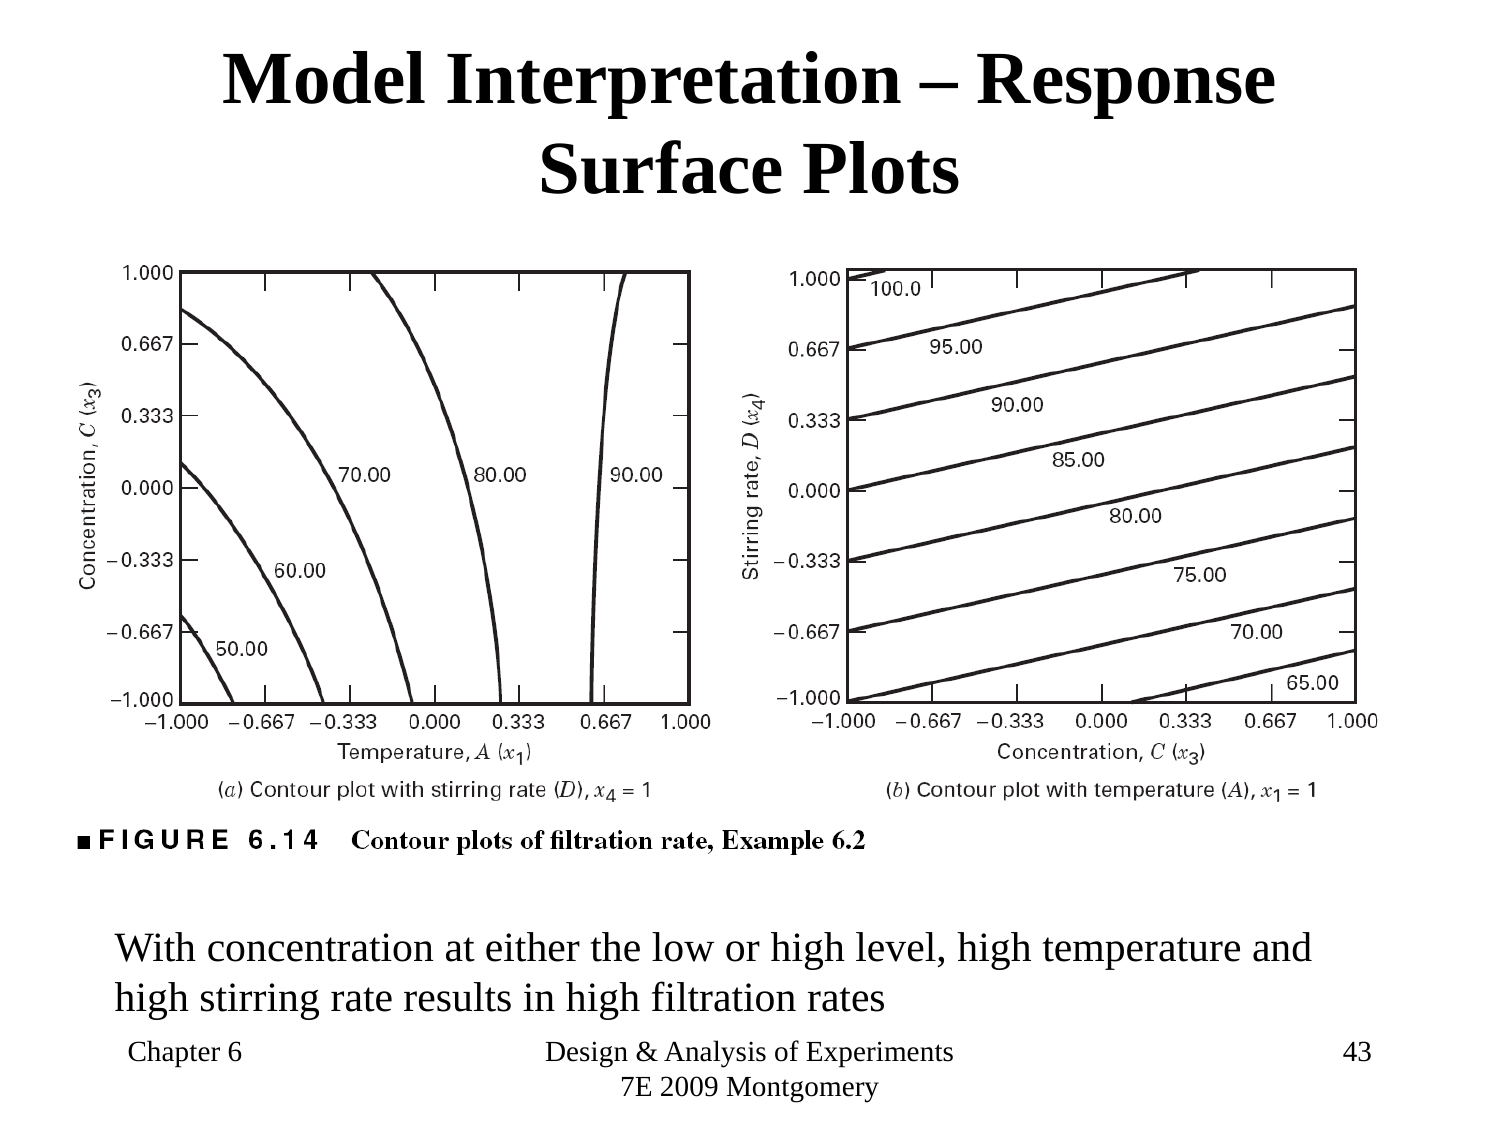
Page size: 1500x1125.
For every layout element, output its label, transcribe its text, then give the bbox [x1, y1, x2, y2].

footer Design & Analysis of Experiments 7E 2009 Montgomery [512, 1028, 988, 1101]
text_box With concentration at either the low or high level, high temperature and high stirring rate results in high filtration rates [99, 912, 1363, 1028]
title Model Interpretation – Response Surface Plots [112, 24, 1388, 213]
slide_number Chapter 6 [112, 1028, 426, 1101]
slide_number 43 [1074, 1024, 1388, 1101]
picture [24, 238, 1451, 888]
